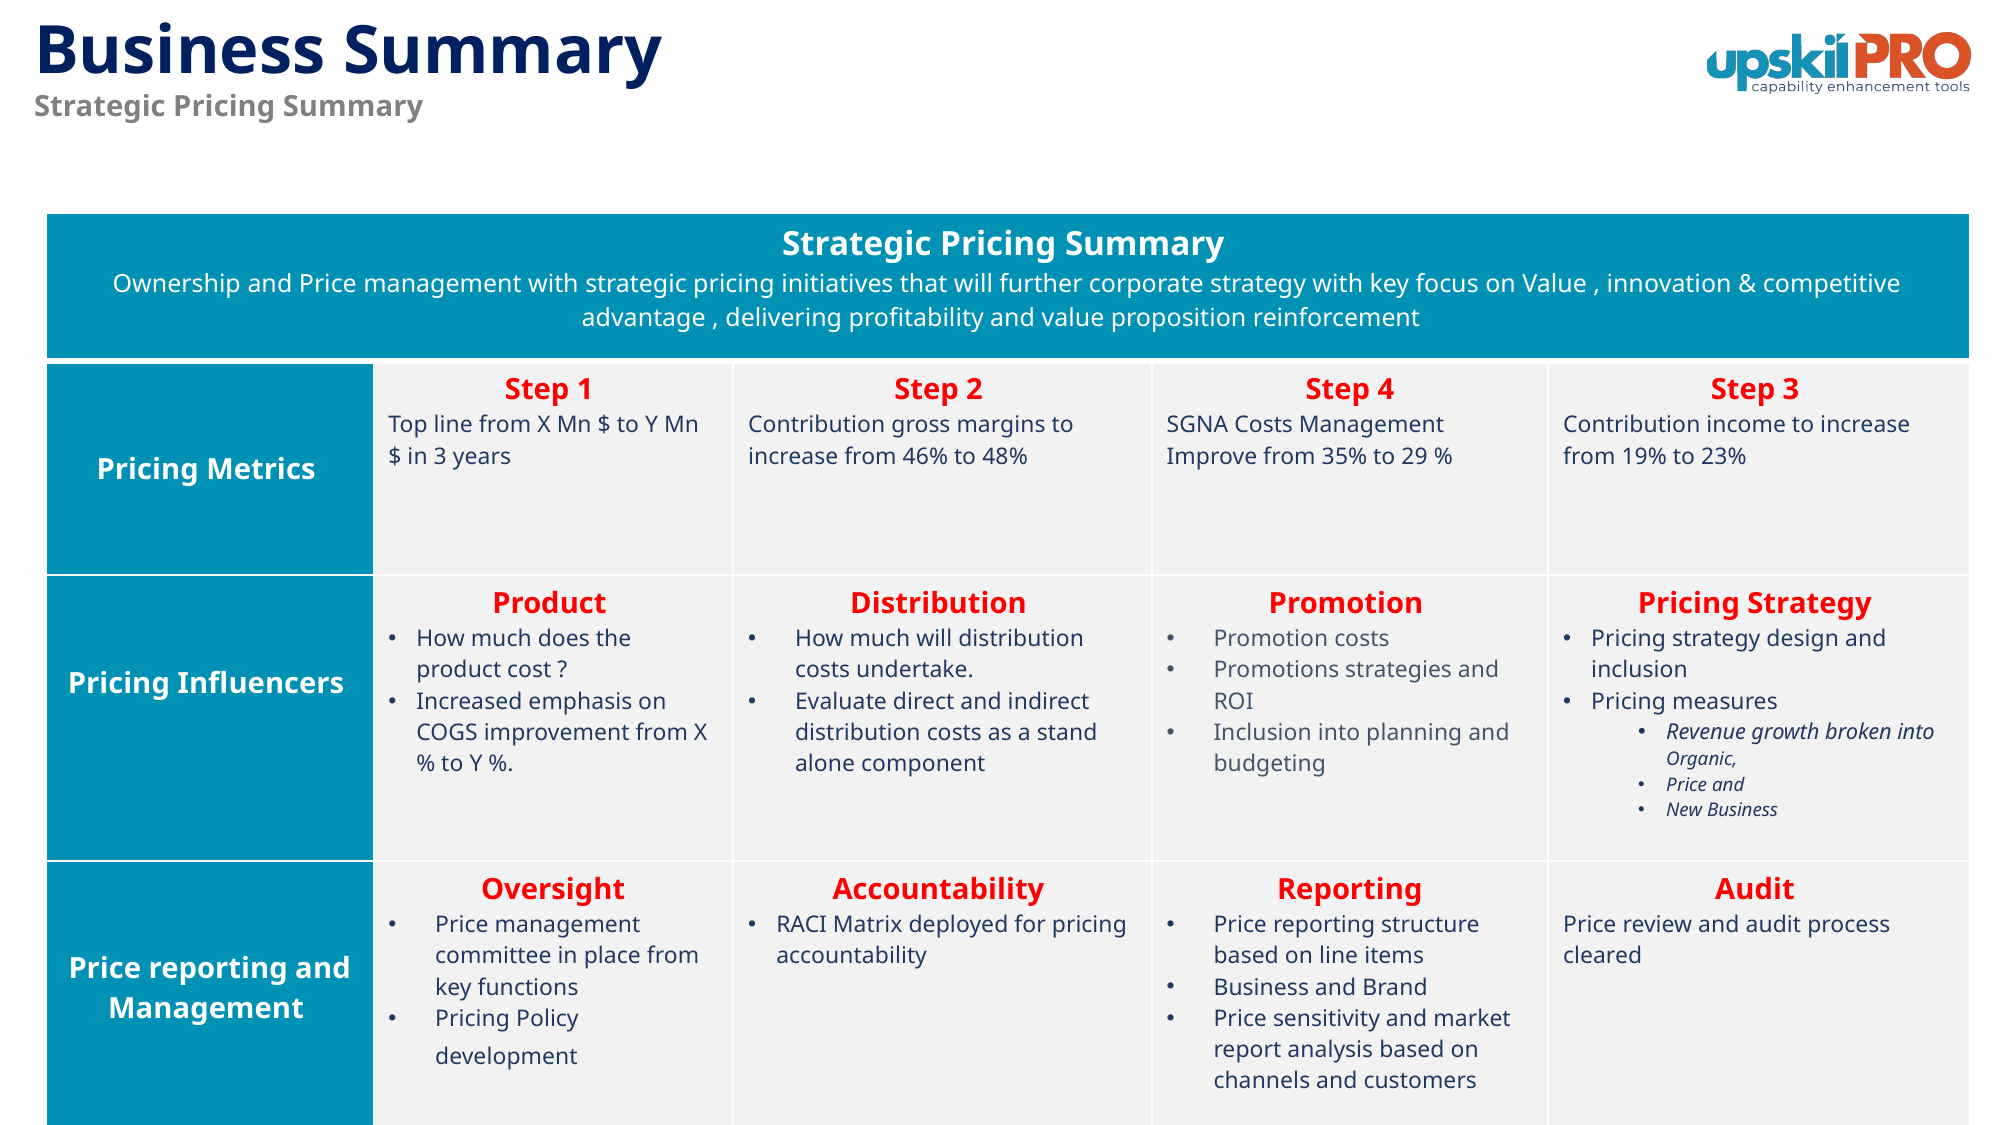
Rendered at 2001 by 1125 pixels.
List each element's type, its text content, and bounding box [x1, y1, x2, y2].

table_cell Price reporting and Management [47, 862, 373, 1125]
table_cell Distribution How much will distribution costs undertake. Evaluate direct and indirect distribution costs as a stand alone component [734, 576, 1151, 860]
picture [1707, 32, 1971, 94]
table_cell Step 3 Contribution income to increase from 19% to 23% [1549, 364, 1969, 574]
table_cell Audit Price review and audit process cleared [1549, 862, 1969, 1125]
table_cell Pricing Strategy Pricing strategy design and inclusion Pricing measures Revenue growth broken into Organic, Price and New Business [1549, 576, 1969, 860]
table_cell Oversight Price management committee in place from key functions Pricing Policy development [374, 862, 732, 1125]
table_cell Reporting Price reporting structure based on line items Business and Brand Price sensitivity and market report analysis based on channels and customers [1153, 862, 1547, 1125]
table_cell Step 1 Top line from X Mn $ to Y Mn $ in 3 years [374, 364, 732, 574]
table_cell Product How much does the product cost ? Increased emphasis on COGS improvement from X % to Y %. [374, 576, 732, 860]
table_cell Pricing Influencers [47, 576, 373, 860]
table_header Strategic Pricing Summary Ownership and Price management with strategic pricing initiatives that will further corporate strategy with key focus on Value , innovation & competitive advantage , delivering profitability and value proposition reinforcement [47, 214, 1969, 358]
table_cell Pricing Metrics [47, 364, 373, 574]
table_cell Promotion Promotion costs Promotions strategies and ROI Inclusion into planning and budgeting [1153, 576, 1547, 860]
table_cell Accountability RACI Matrix deployed for pricing accountability [734, 862, 1151, 1125]
text_box Business Summary Strategic Pricing Summary [19, 0, 1863, 130]
table_cell Step 4 SGNA Costs Management Improve from 35% to 29 % [1153, 364, 1547, 574]
table_cell Step 2 Contribution gross margins to increase from 46% to 48% [734, 364, 1151, 574]
